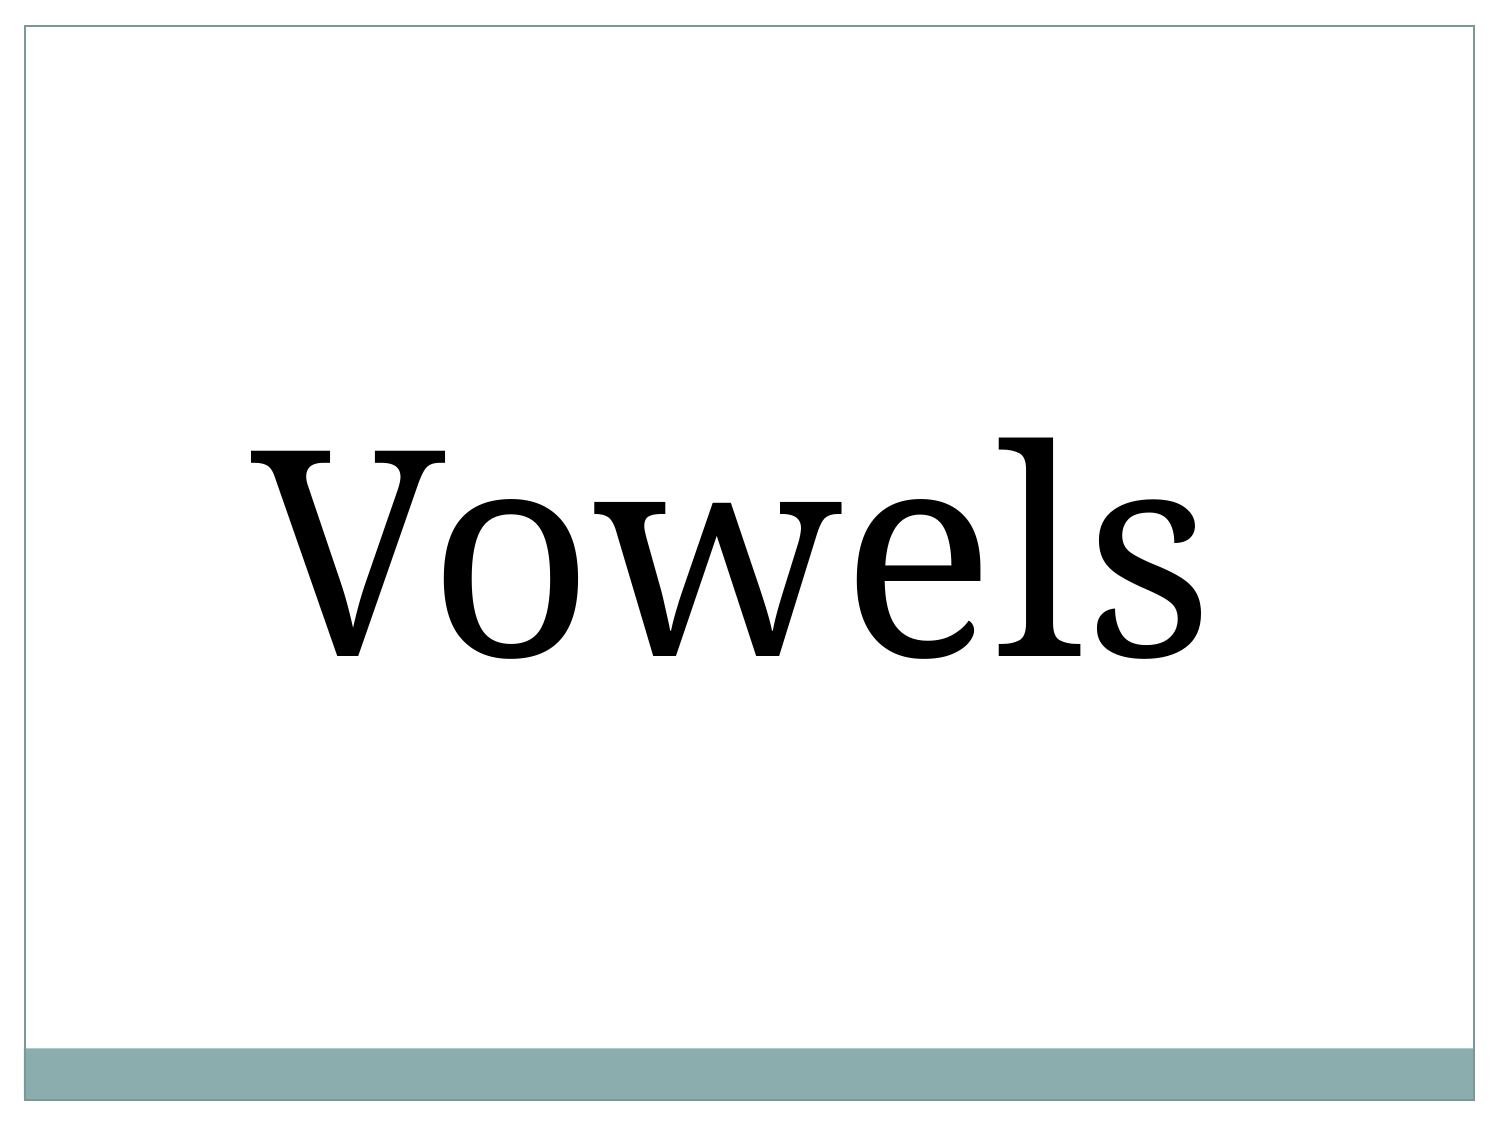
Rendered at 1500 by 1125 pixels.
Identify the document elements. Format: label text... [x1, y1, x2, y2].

text_box Vowels [236, 361, 1230, 722]
